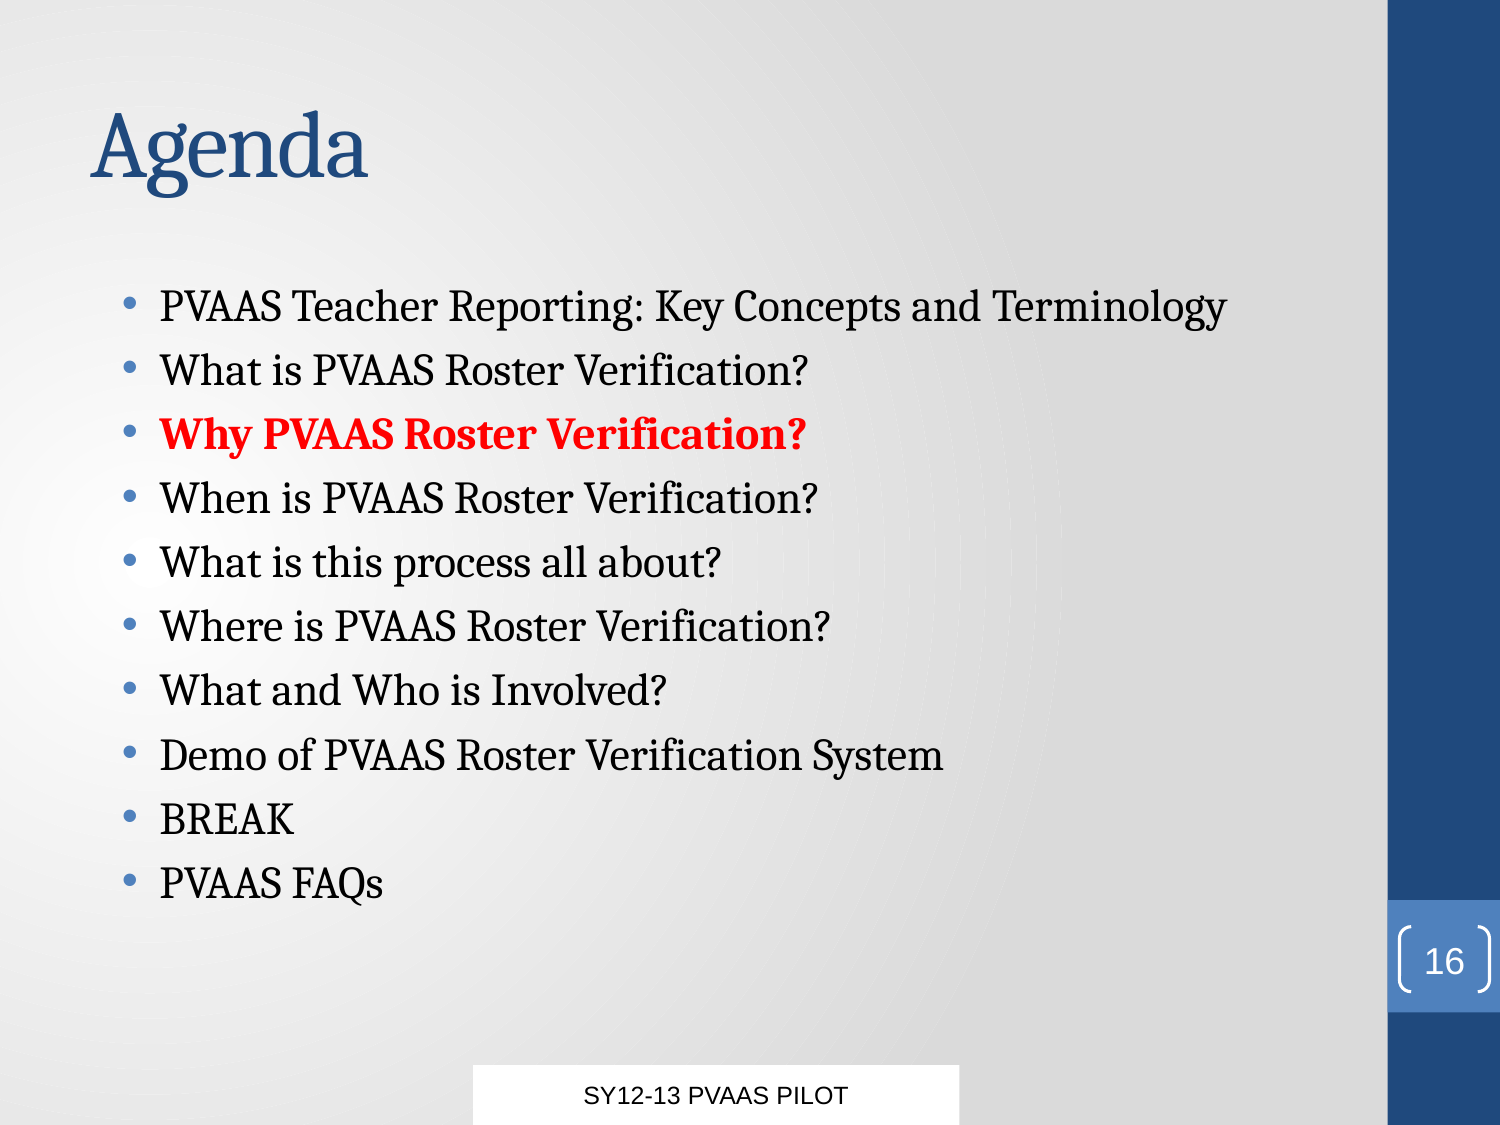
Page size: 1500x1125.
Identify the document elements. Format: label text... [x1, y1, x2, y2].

list PVAAS Teacher Reporting: Key Concepts and Terminology What is PVAAS Roster Verification? Why PVAAS Roster Verification? When is PVAAS Roster Verification? What is this process all about? Where is PVAAS Roster Verification? What and Who is Involved? Demo of PVAAS Roster Verification System BREAK PVAAS FAQs [87, 267, 1334, 995]
title Agenda [75, 45, 1325, 233]
footer SY12-13 PVAAS PILOT [473, 1065, 960, 1125]
slide_number 16 [1397, 925, 1492, 994]
